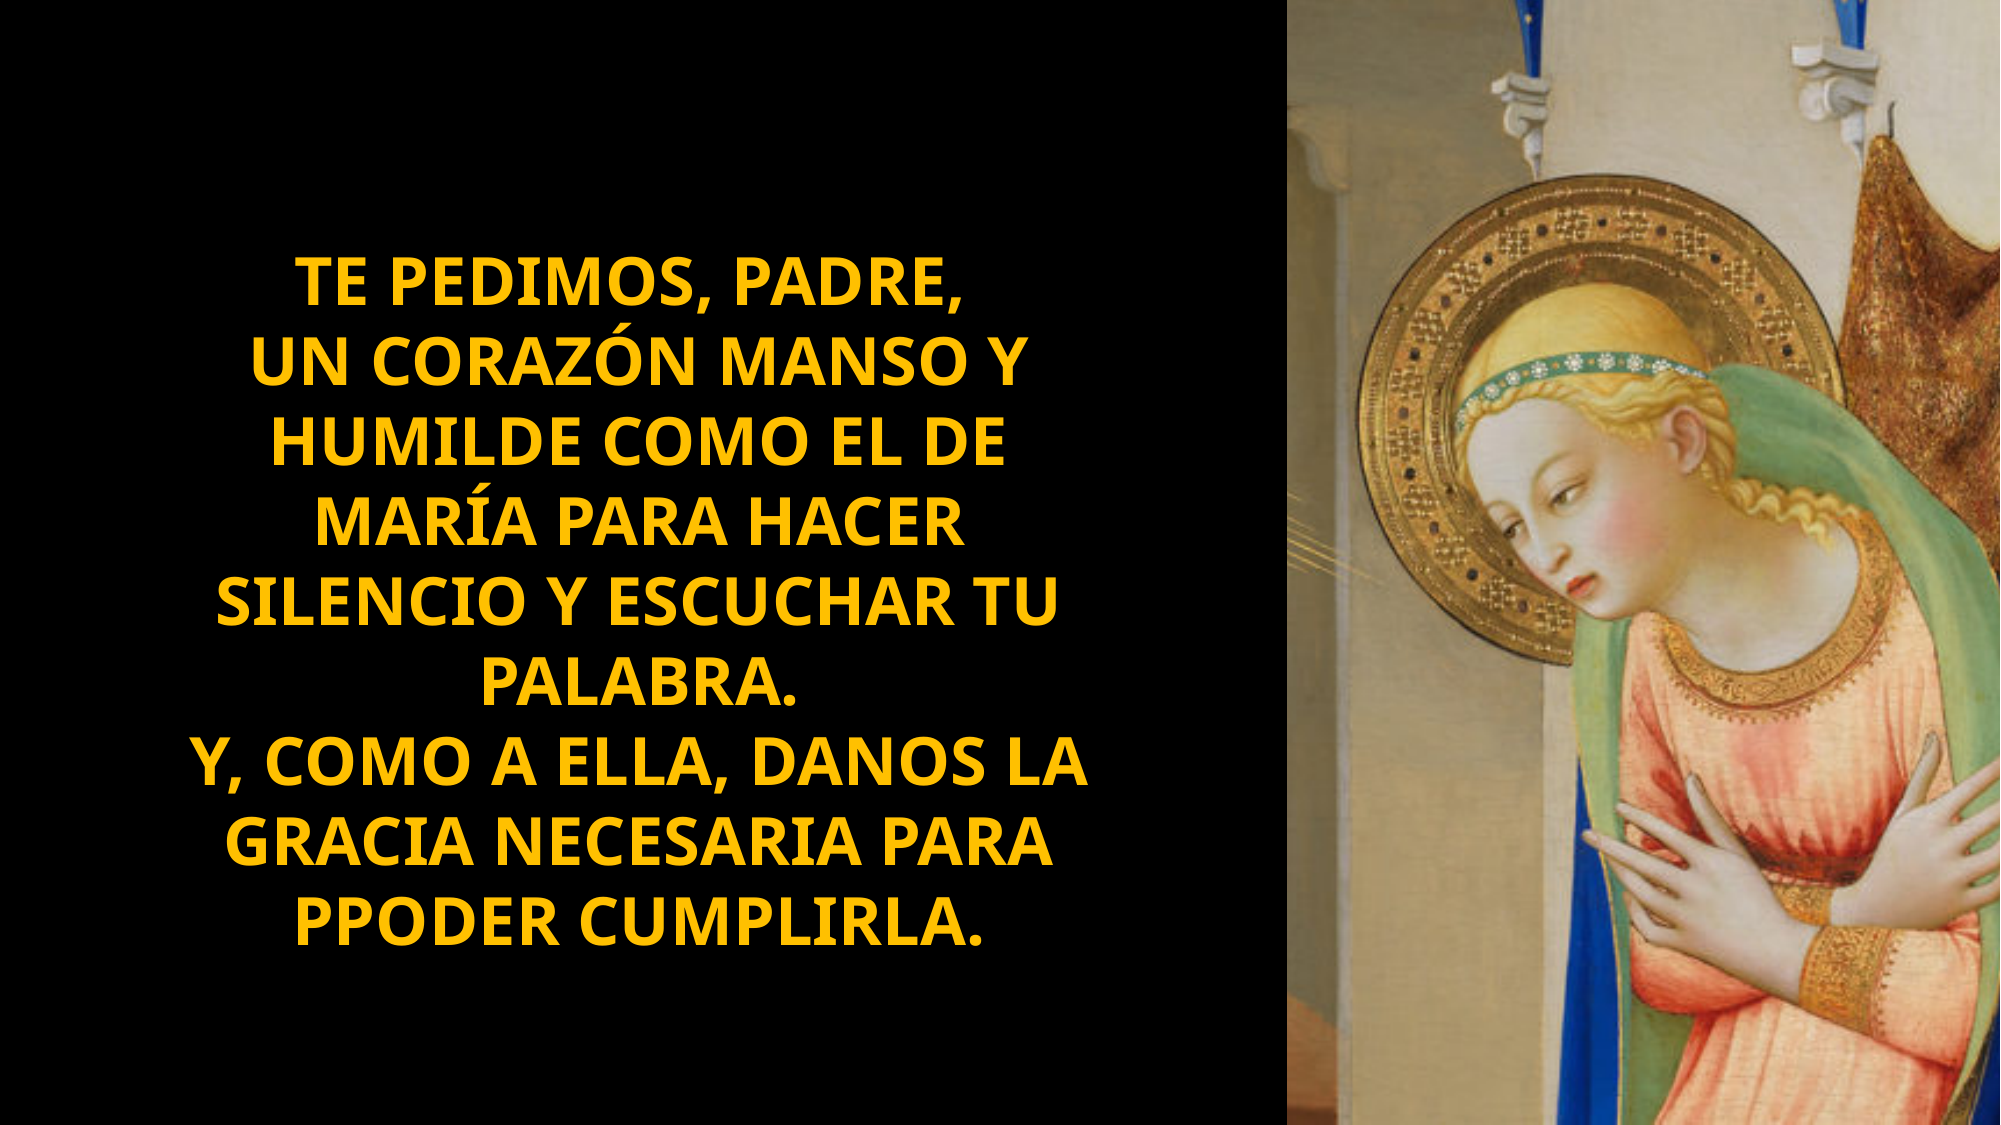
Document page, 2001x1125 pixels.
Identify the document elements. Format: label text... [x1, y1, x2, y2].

picture [1286, 0, 2000, 1125]
text_box TE PEDIMOS, PADRE, UN CORAZÓN MANSO Y HUMILDE COMO EL DE MARÍA PARA HACER SILENCIO Y ESCUCHAR TU PALABRA. Y, COMO A ELLA, DANOS LA GRACIA NECESARIA PARA PPODER CUMPLIRLA. [146, 231, 1132, 967]
